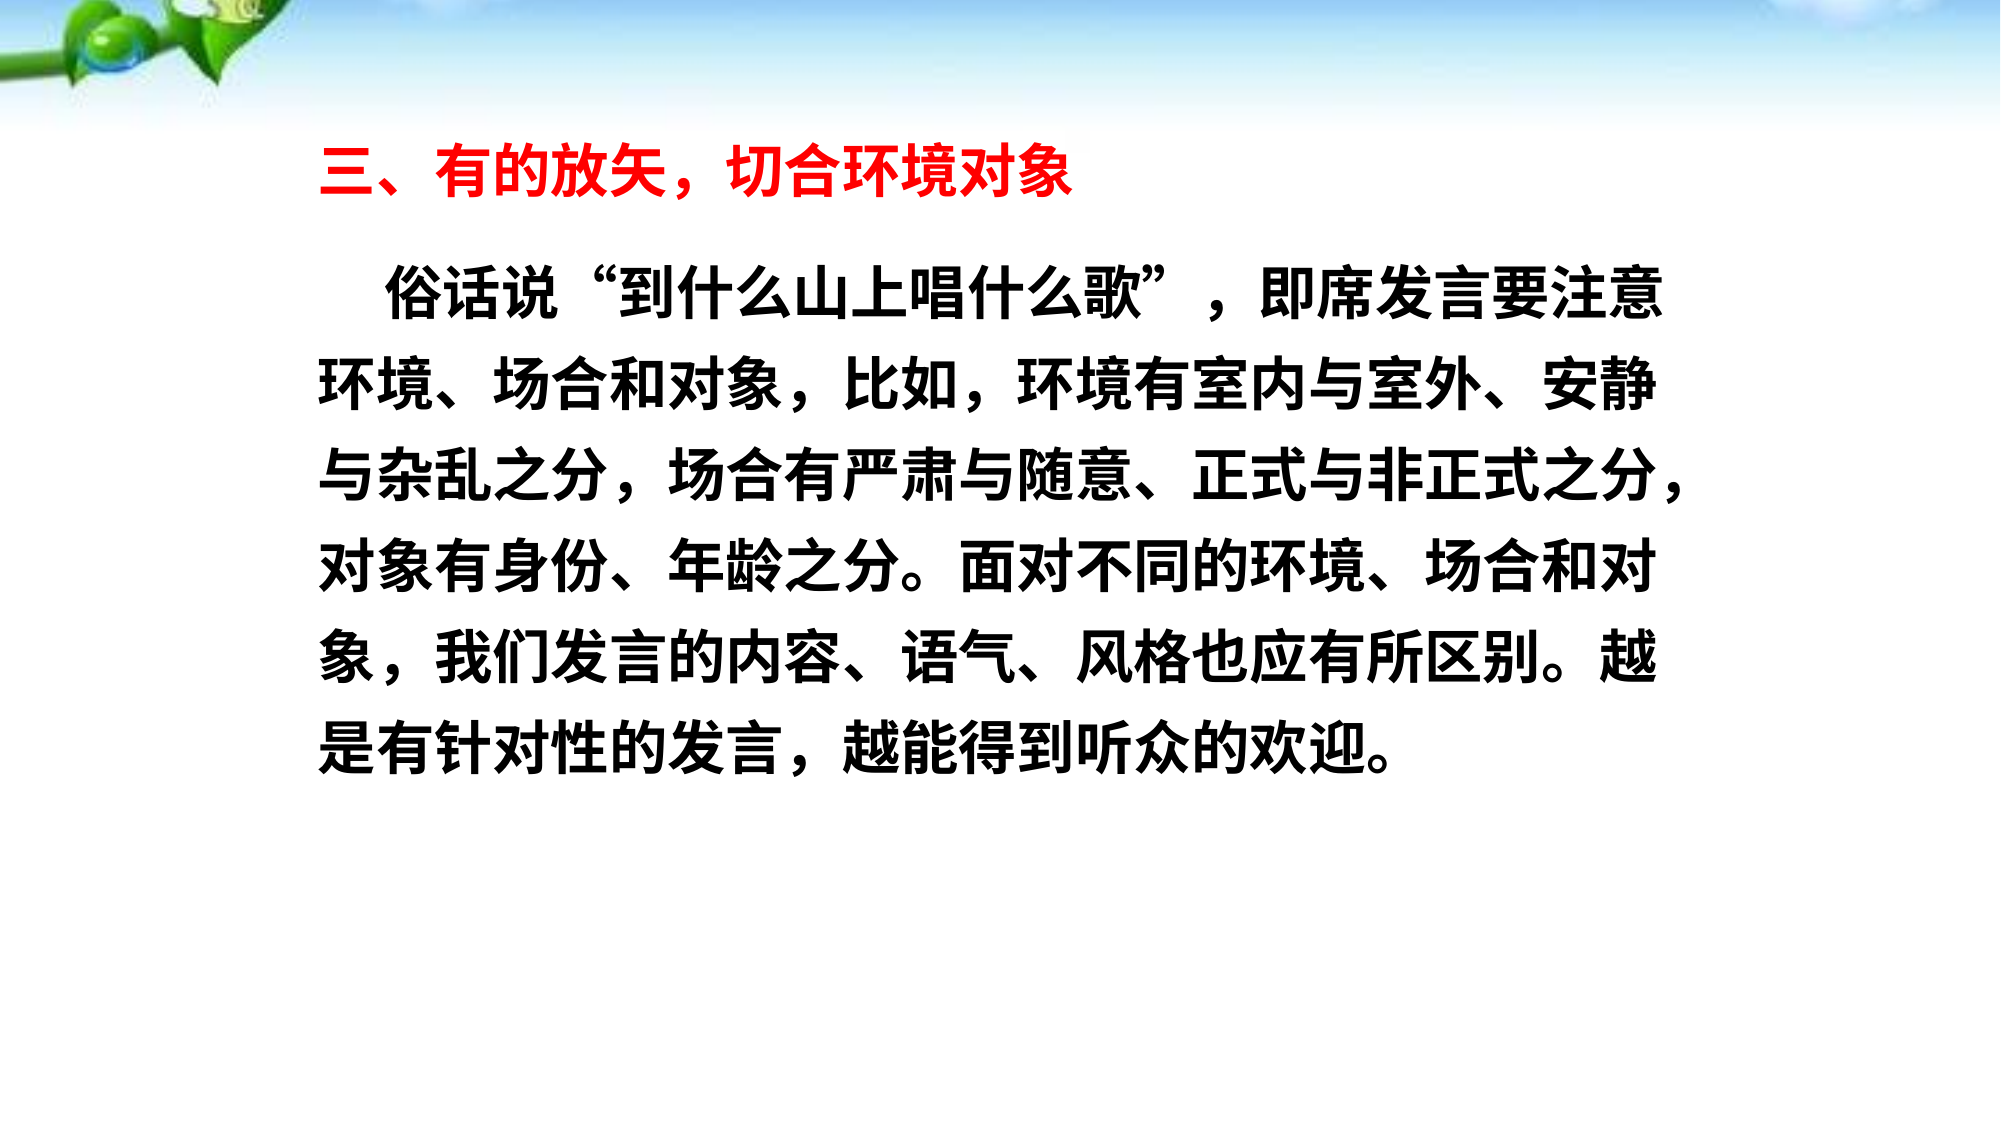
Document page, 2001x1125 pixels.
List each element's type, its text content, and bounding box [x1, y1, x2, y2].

picture [0, 0, 2001, 1125]
text_box 三、有的放矢，切合环境对象 俗话说“到什么山上唱什么歌”，即席发言要注意环境、场合和对象，比如，环境有室内与室外、安静与杂乱之分，场合有严肃与随意、正式与非正式之分，对象有身份、年龄之分。面对不同的环境、场合和对象，我们发言的内容、语气、风格也应有所区别。越是有针对性的发言，越能得到听众的欢迎。 [303, 105, 1709, 789]
